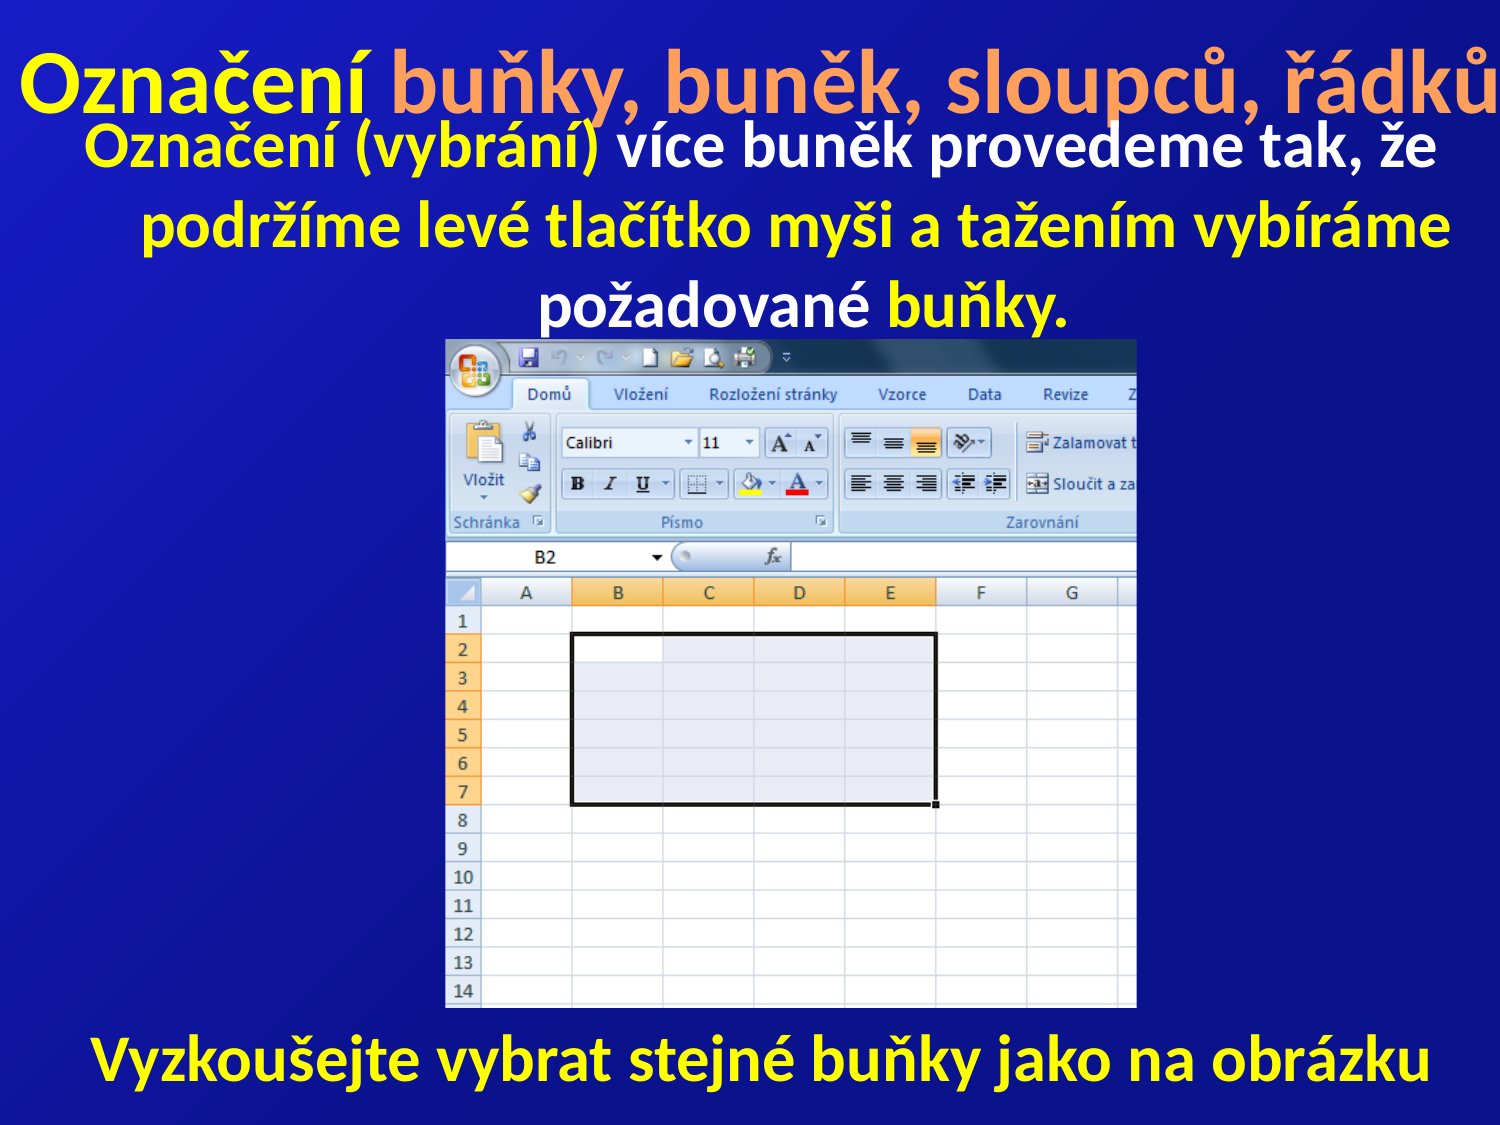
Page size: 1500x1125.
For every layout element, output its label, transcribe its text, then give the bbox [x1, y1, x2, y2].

text_box Vyzkoušejte vybrat stejné buňky jako na obrázku [23, 1007, 1500, 1103]
picture [445, 339, 1137, 1008]
text_box Označení (vybrání) více buněk provedeme tak, že podržíme levé tlačítko myši a tažením vybíráme požadované buňky. [23, 93, 1500, 349]
text_box Označení buňky, buněk, sloupců, řádků [0, 0, 1500, 154]
